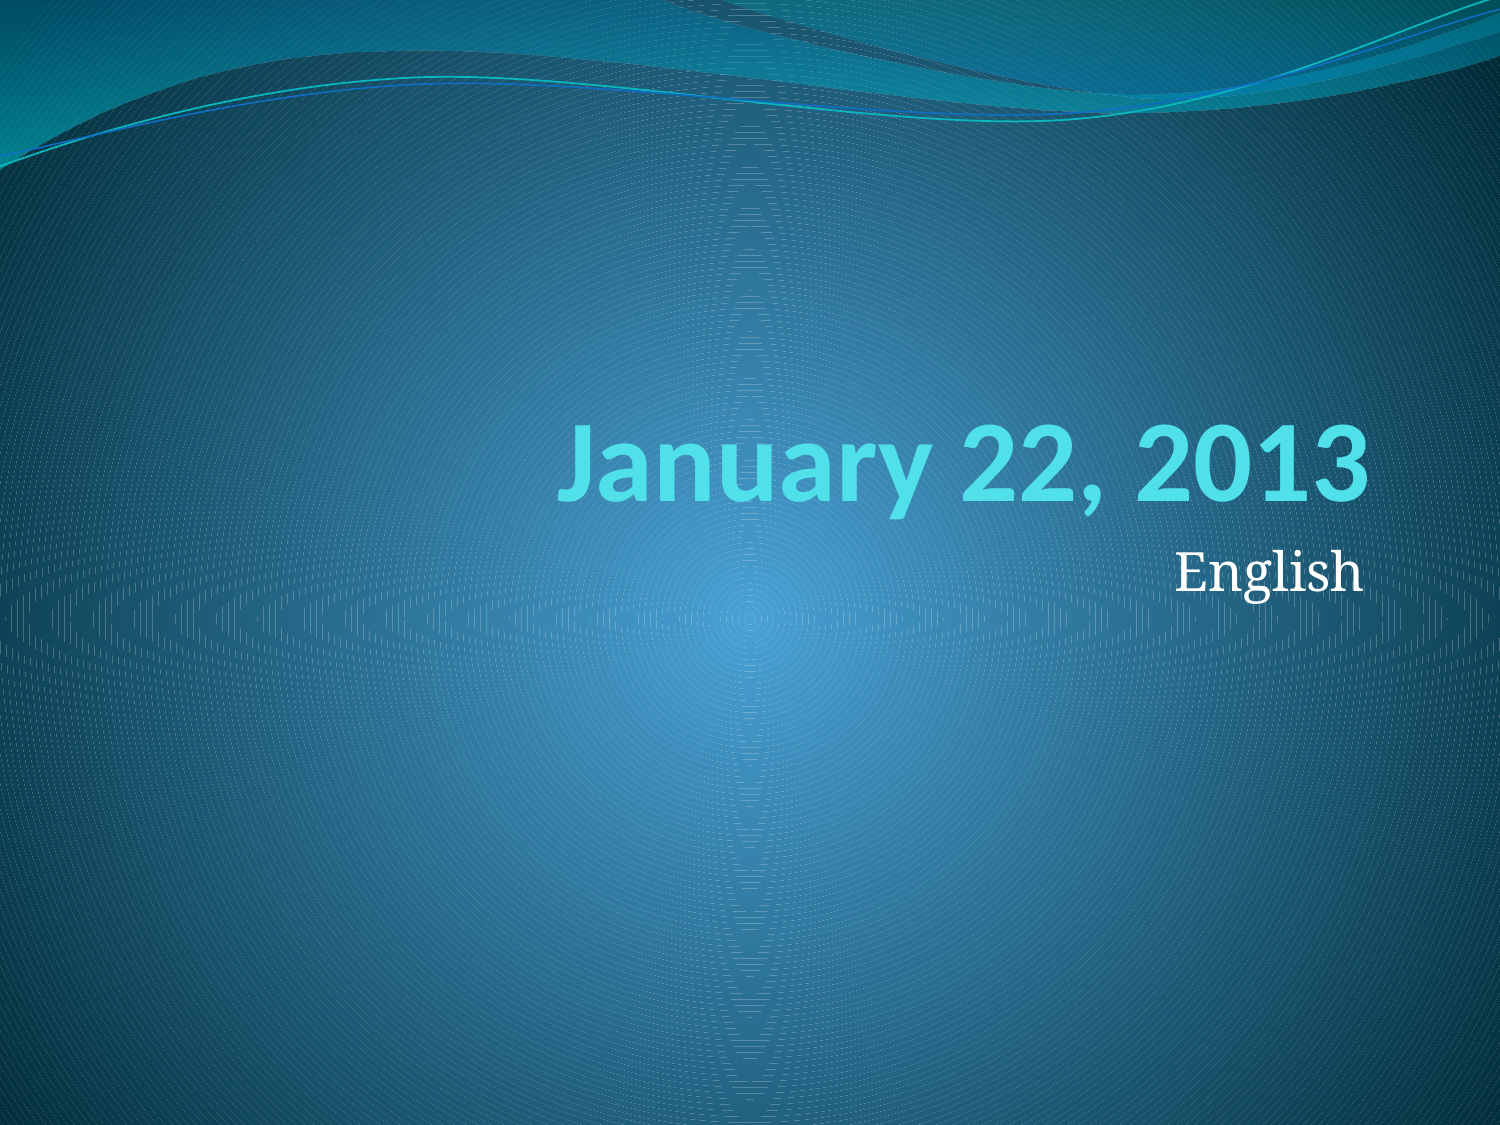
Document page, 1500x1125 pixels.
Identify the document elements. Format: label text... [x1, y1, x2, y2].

title January 22, 2013 [87, 224, 1376, 525]
subtitle English [87, 529, 1376, 818]
